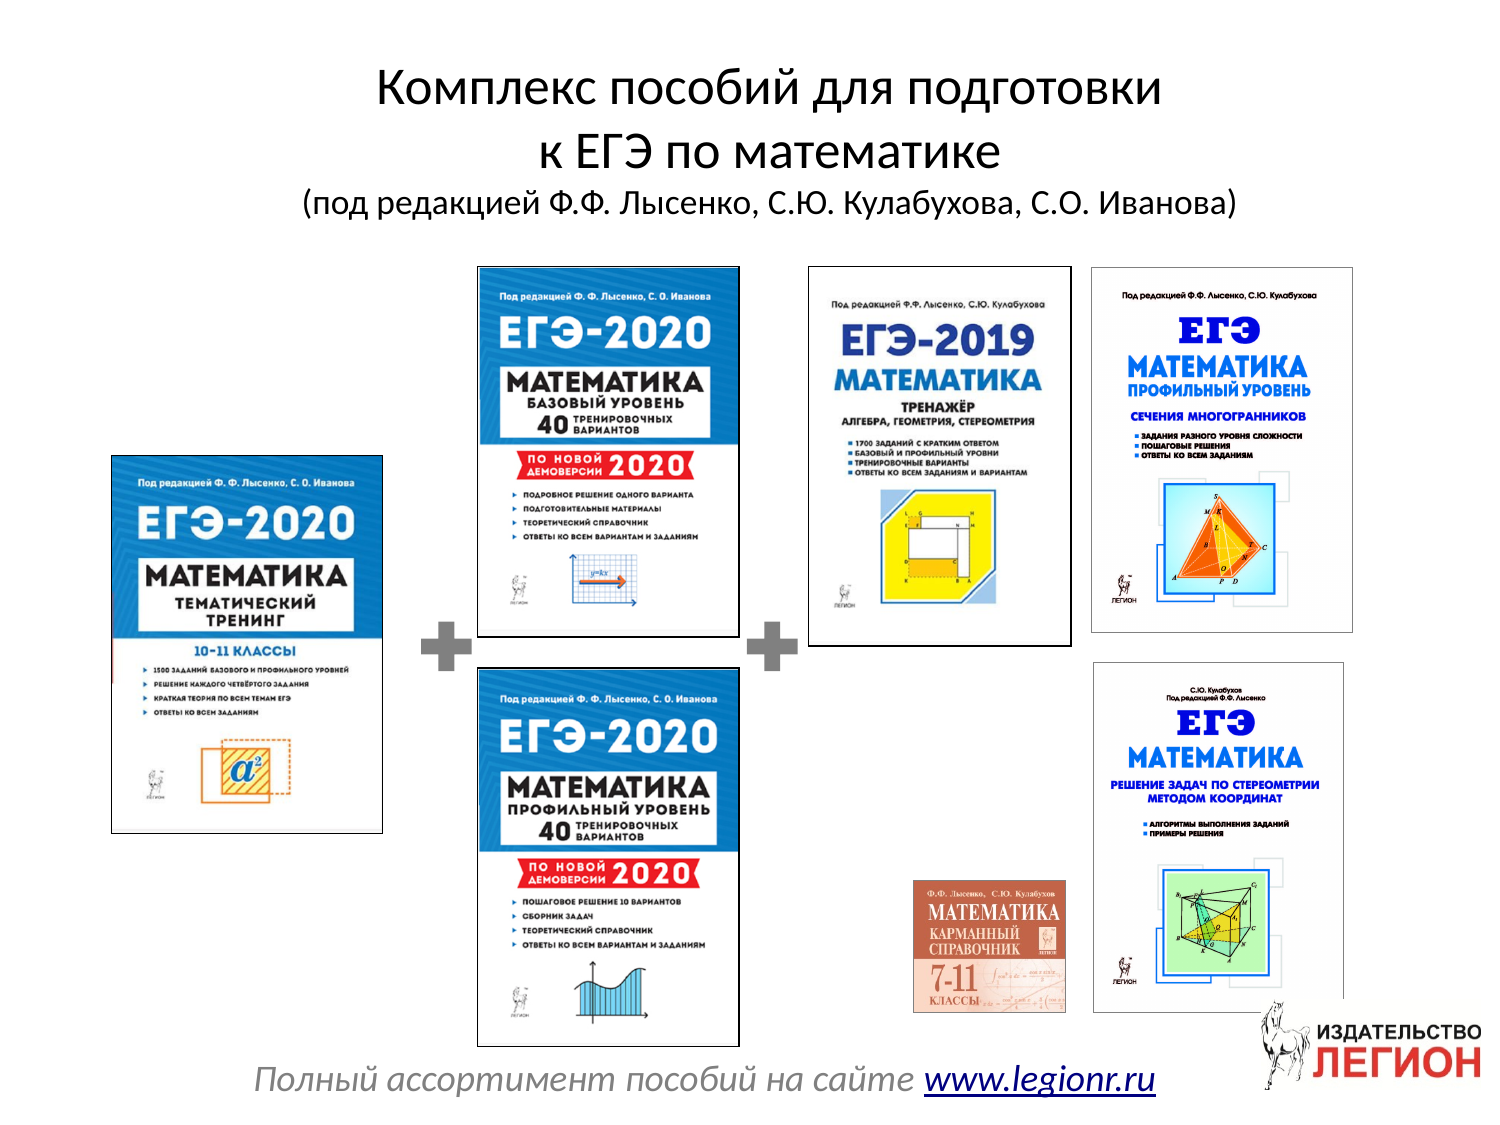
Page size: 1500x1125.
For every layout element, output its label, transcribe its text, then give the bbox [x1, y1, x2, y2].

slide_number 19 [1074, 1042, 1425, 1103]
text_box Полный ассортимент пособий на сайте www.legionr.ru [183, 1046, 1235, 1107]
picture [477, 266, 739, 637]
picture [1091, 266, 1353, 633]
title Комплекс пособий для подготовки к ЕГЭ по математике (под редакцией Ф.Ф. Лысенко, С.Ю. Кулабухова, С.О. Иванова) [112, 42, 1428, 231]
picture [111, 455, 382, 834]
text_box [419, 620, 474, 673]
picture [1092, 661, 1481, 1090]
text_box [745, 620, 800, 673]
picture [477, 668, 739, 1046]
picture [913, 880, 1066, 1013]
picture [808, 266, 1071, 646]
